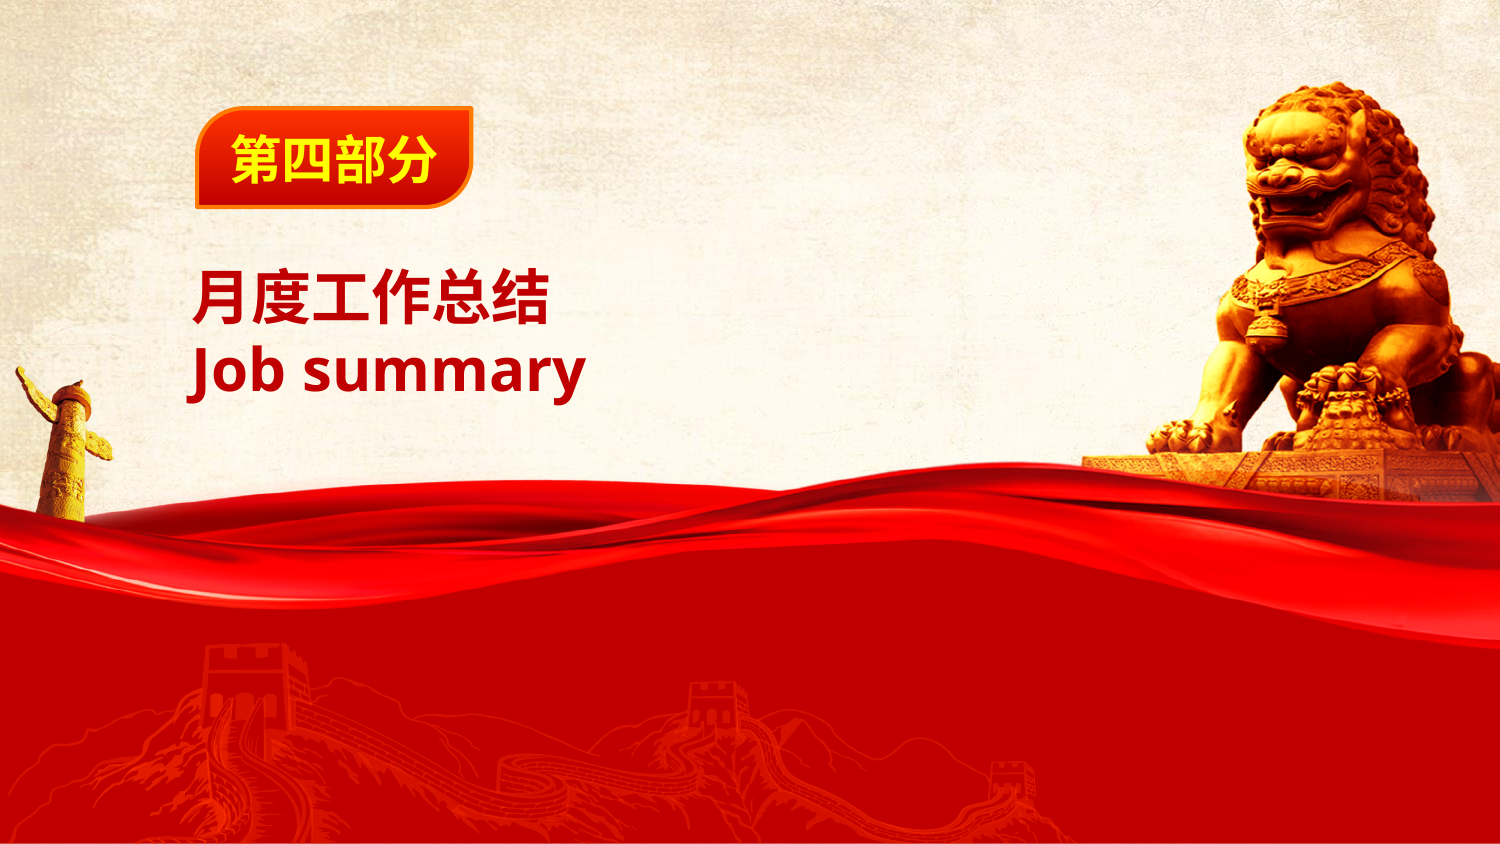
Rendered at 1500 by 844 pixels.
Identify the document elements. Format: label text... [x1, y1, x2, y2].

text_box 月度工作总结 Job summary [177, 251, 1112, 411]
picture [0, 0, 1500, 650]
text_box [196, 108, 472, 208]
